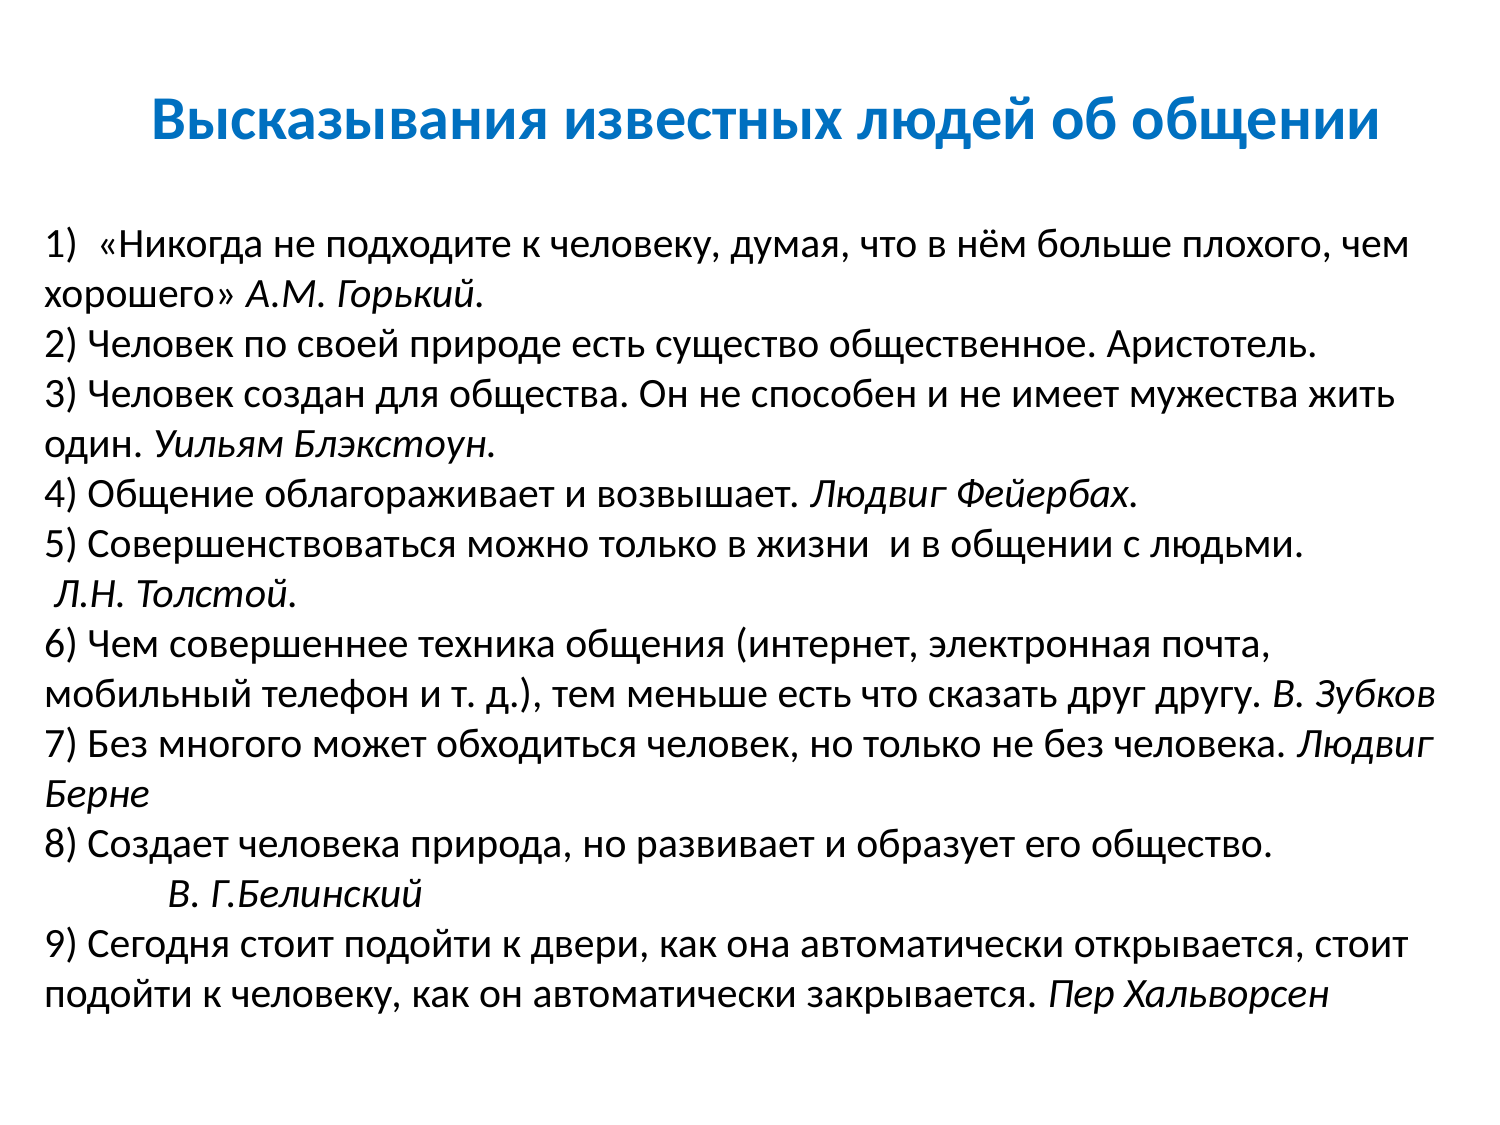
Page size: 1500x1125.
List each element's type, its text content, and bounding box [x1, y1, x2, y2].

text_box 1) «Никогда не подходите к человеку, думая, что в нём больше плохого, чем хорошего» А.М. Горький. 2) Человек по своей природе есть существо общественное. Аристотель. 3) Человек создан для общества. Он не способен и не имеет мужества жить один. Уильям Блэкстоун. 4) Общение облагораживает и возвышает. Людвиг Фейербах. 5) Совершенствоваться можно только в жизни и в общении с людьми. Л.Н. Толстой. 6) Чем совершеннее техника общения (интернет, электронная почта, мобильный телефон и т. д.), тем меньше есть что сказать друг другу. В. Зубков 7) Без многого может обходиться человек, но только не без человека. Людвиг Берне 8) Создает человека природа, но развивает и образует его общество. В. Г.Белинский 9) Сегодня стоит подойти к двери, как она автоматически открывается, стоит подойти к человеку, как он автоматически закрывается. Пер Хальворсен [29, 208, 1459, 1074]
title Высказывания известных людей об общении [75, 45, 1459, 185]
